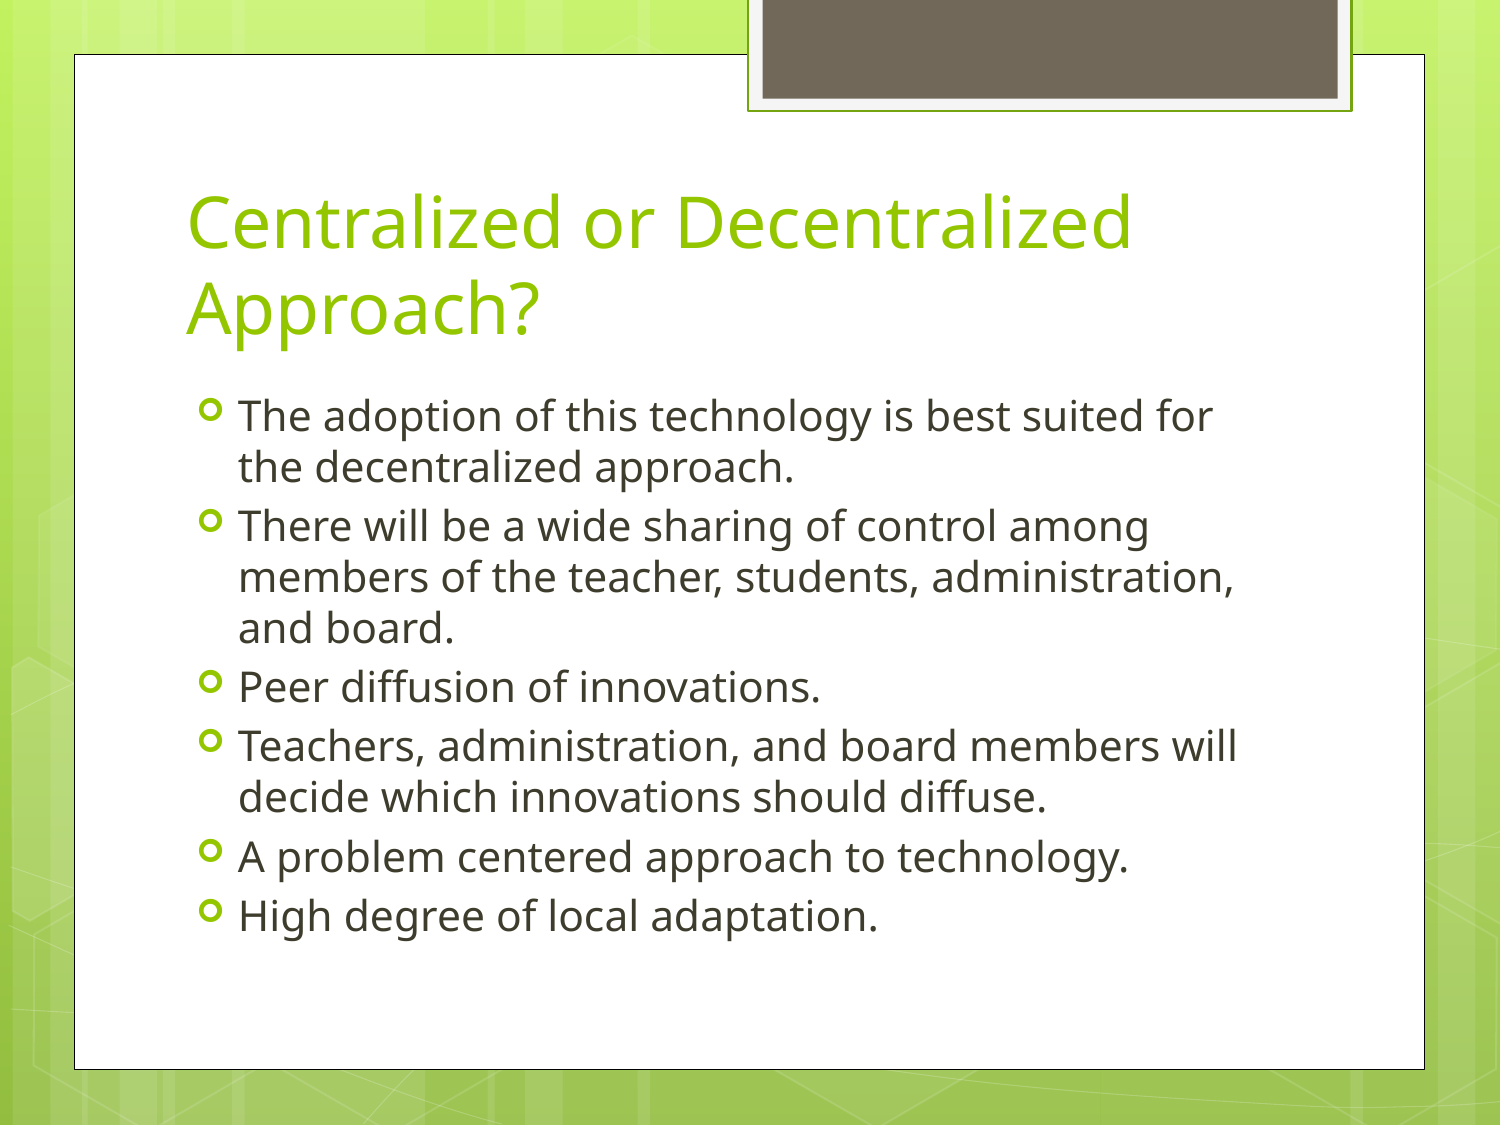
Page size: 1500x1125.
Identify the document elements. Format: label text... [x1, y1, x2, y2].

list The adoption of this technology is best suited for the decentralized approach. There will be a wide sharing of control among members of the teacher, students, administration, and board. Peer diffusion of innovations. Teachers, administration, and board members will decide which innovations should diffuse. A problem centered approach to technology. High degree of local adaptation. [171, 381, 1283, 957]
title Centralized or Decentralized Approach? [171, 168, 1324, 357]
